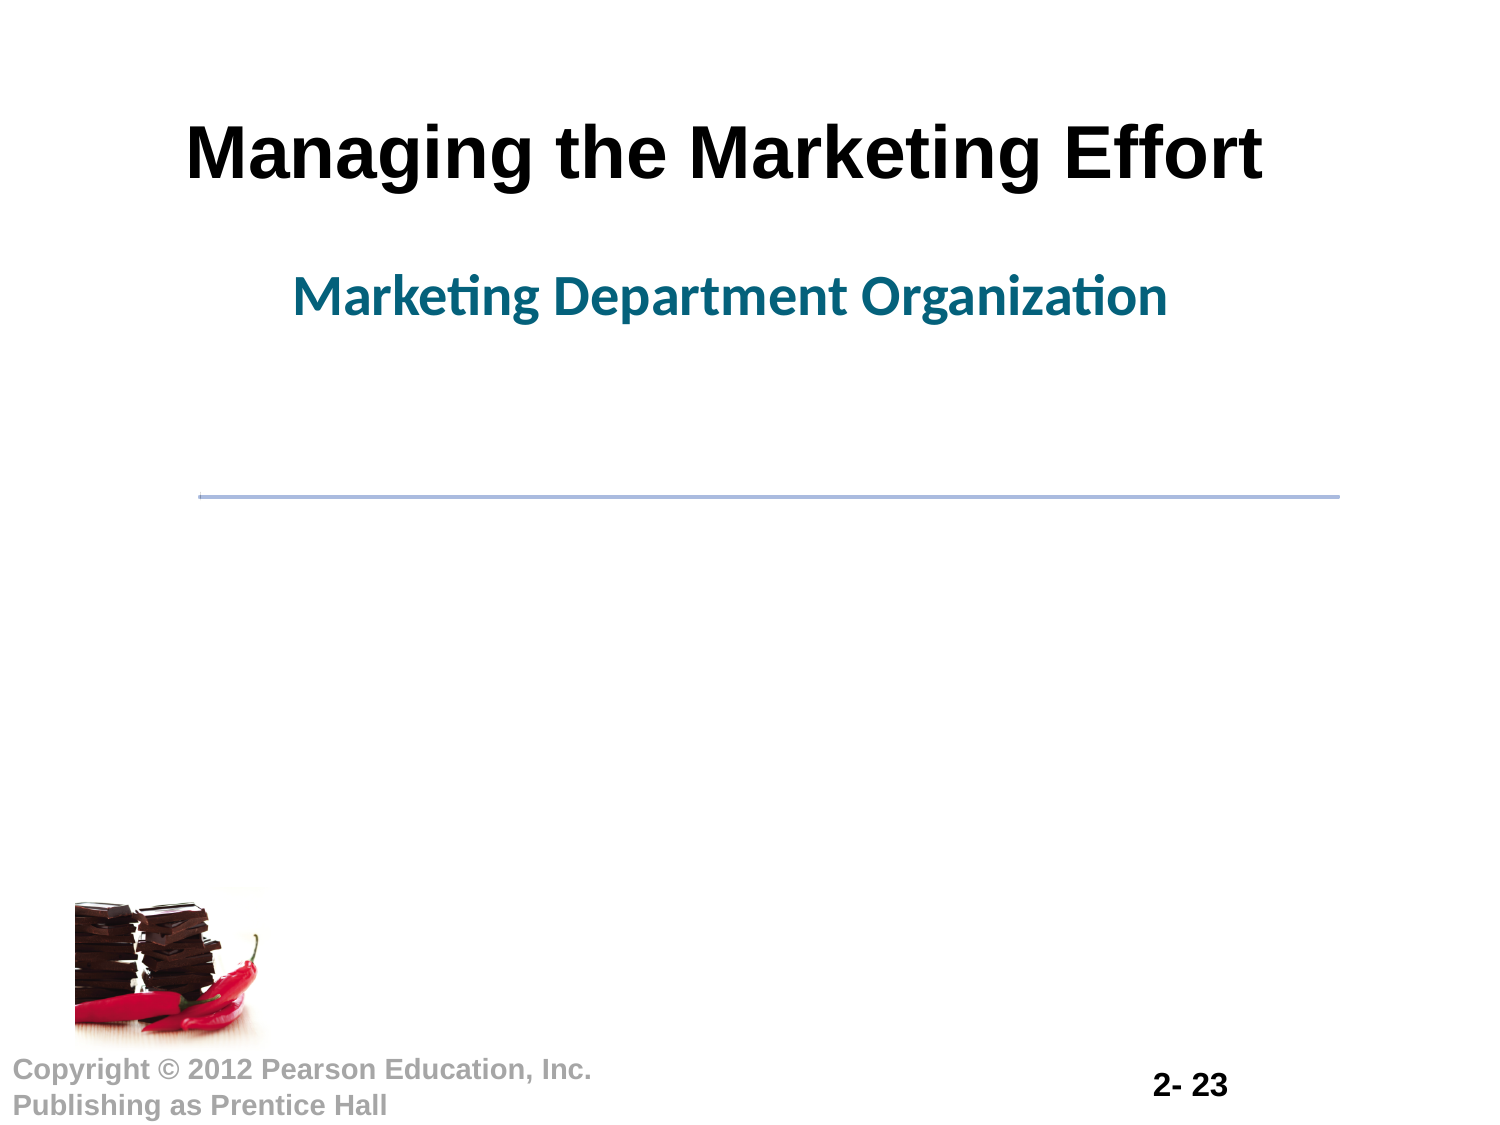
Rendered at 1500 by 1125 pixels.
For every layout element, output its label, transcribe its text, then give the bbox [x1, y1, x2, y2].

list Marketing Department Organization [149, 251, 1326, 313]
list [199, 349, 1338, 938]
title Managing the Marketing Effort [87, 62, 1363, 251]
picture [75, 887, 275, 1054]
